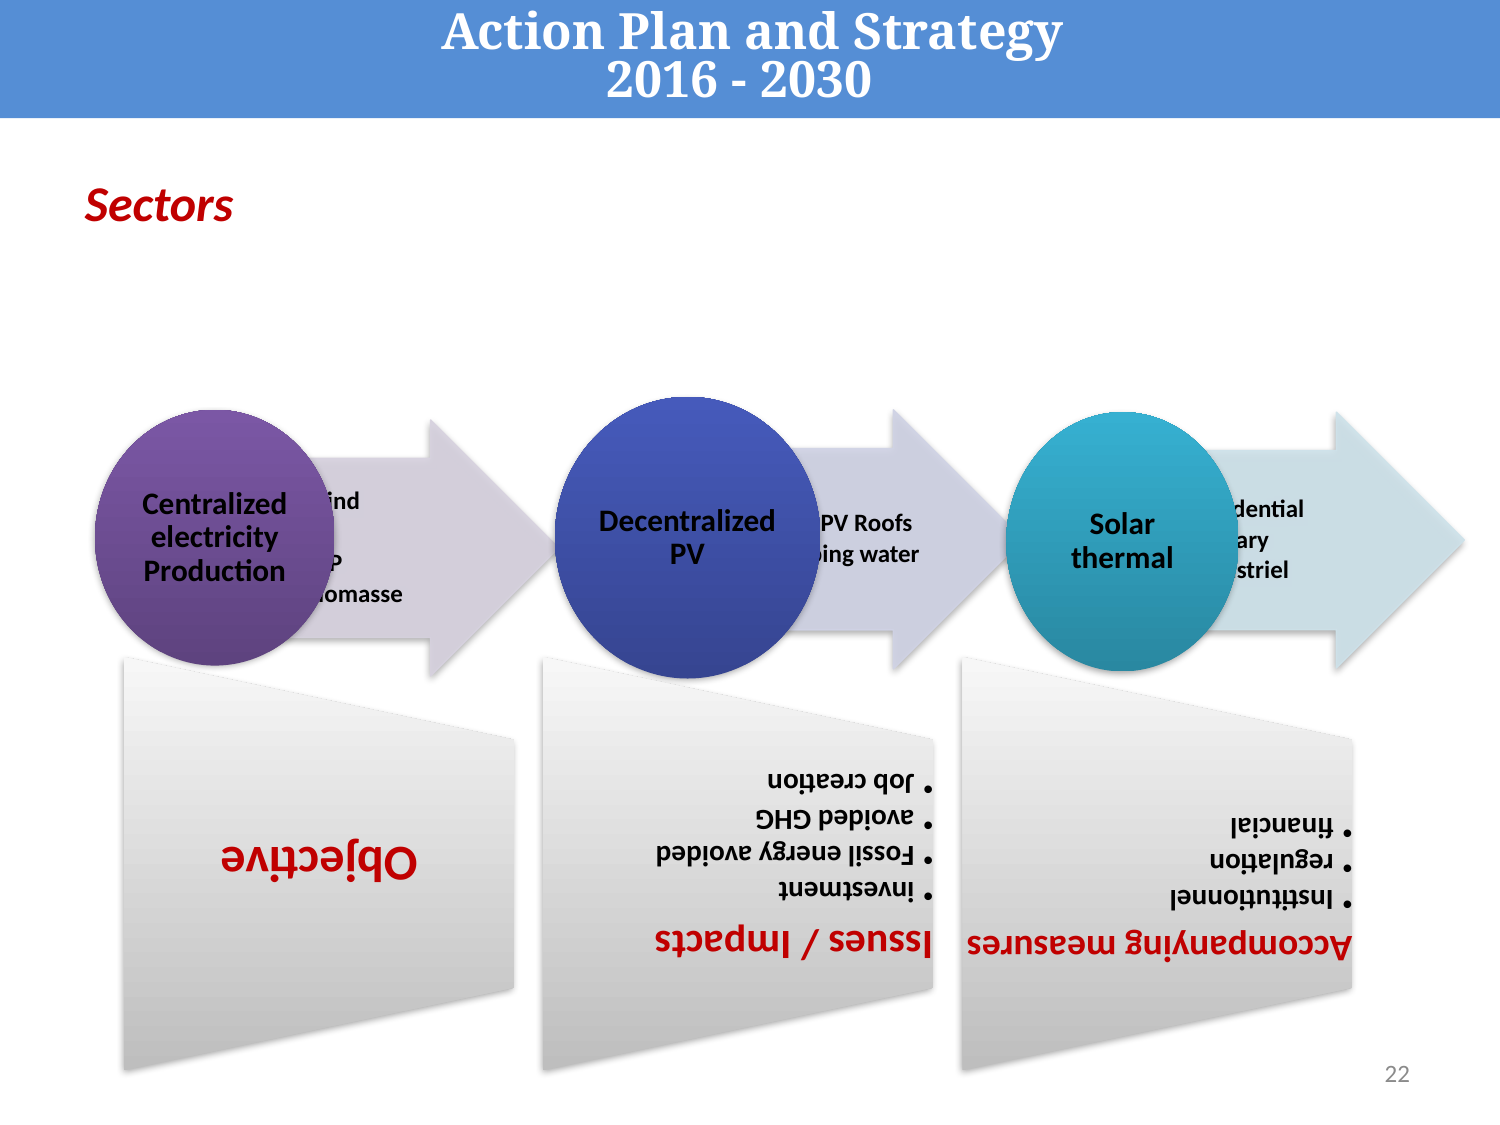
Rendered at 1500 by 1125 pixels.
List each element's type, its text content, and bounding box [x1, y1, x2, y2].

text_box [123, 656, 1353, 1071]
text_box Action Plan and Strategy 2016 - 2030 [0, 0, 1500, 119]
slide_number 22 [1074, 1042, 1425, 1103]
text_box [70, 163, 1429, 673]
